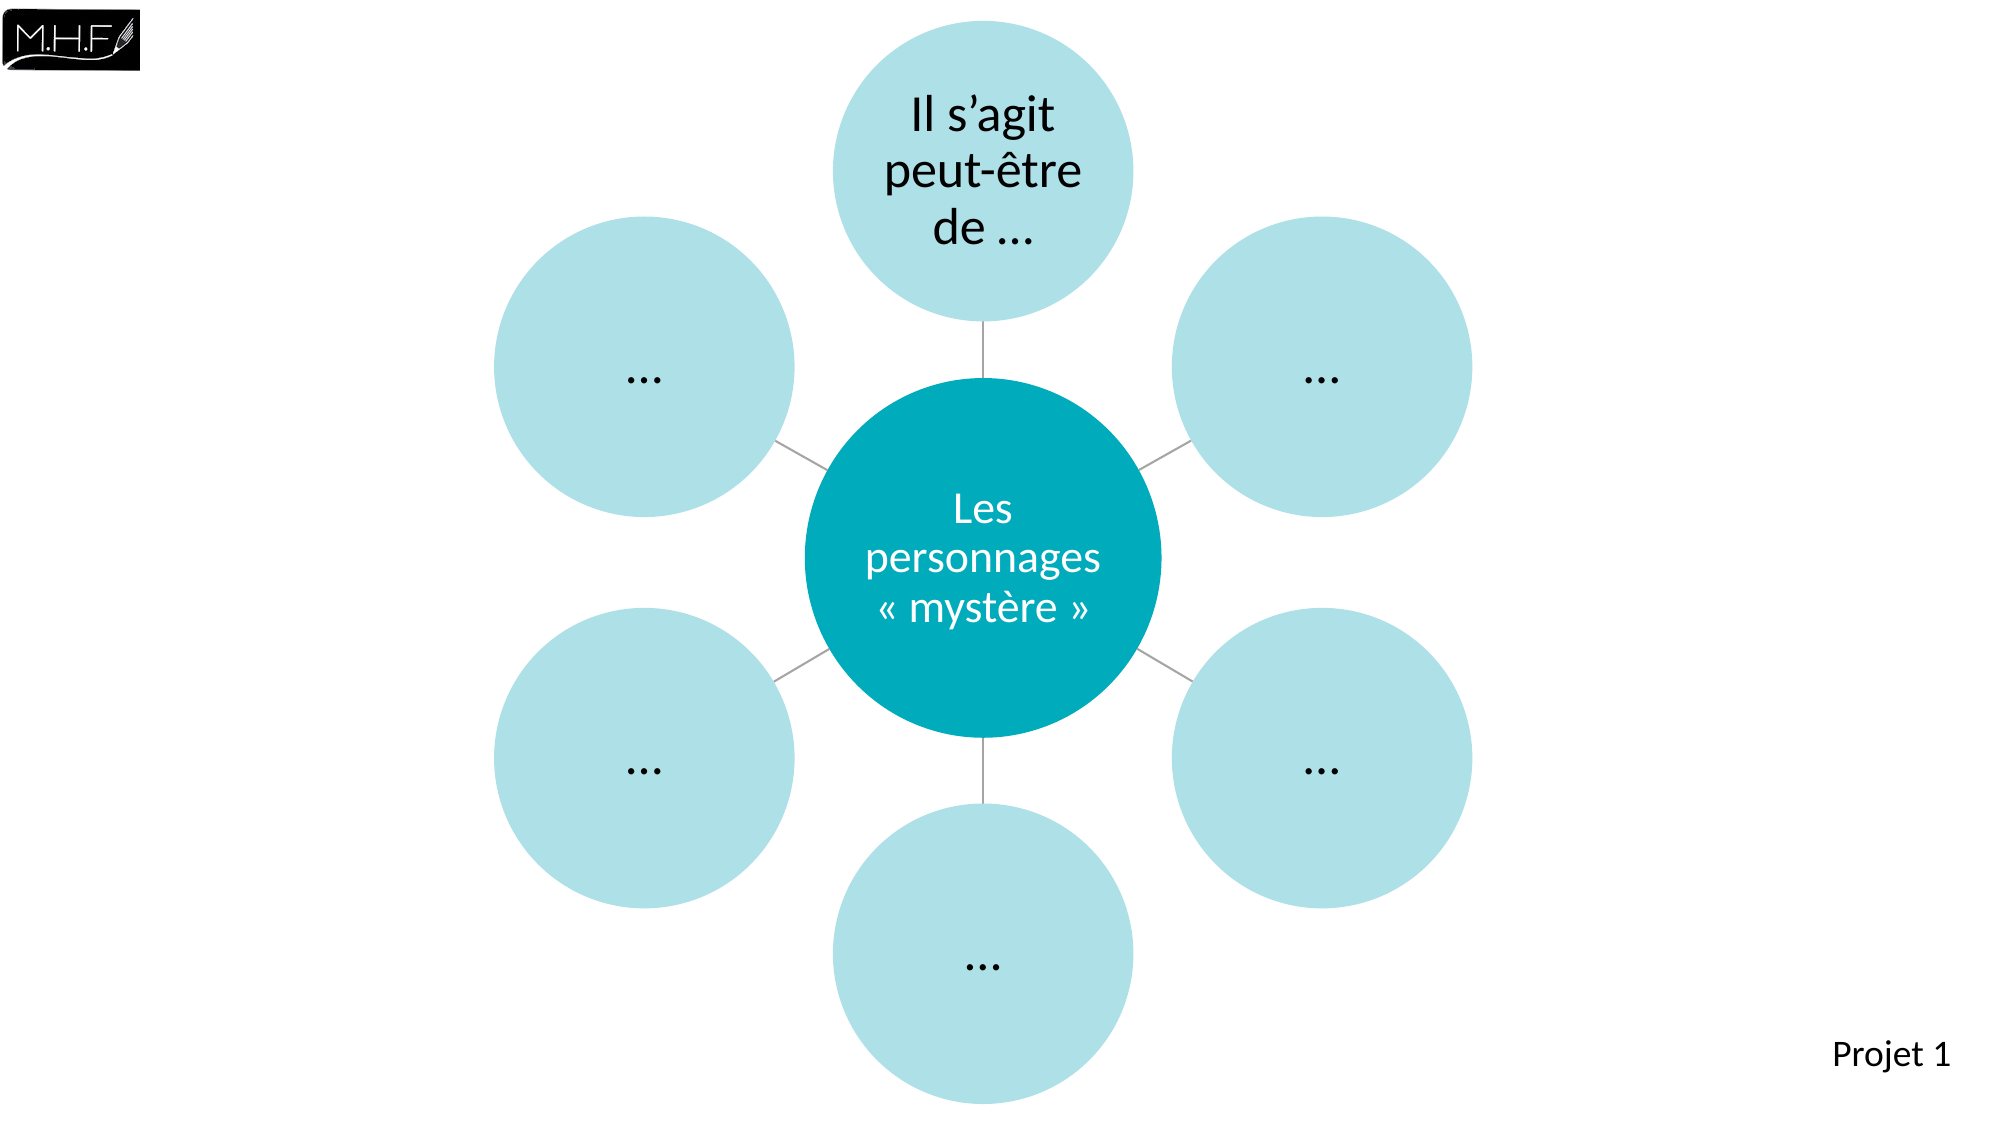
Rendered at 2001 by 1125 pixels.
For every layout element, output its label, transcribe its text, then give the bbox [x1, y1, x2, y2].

picture [0, 7, 140, 74]
text_box Projet 1 [1897, 1021, 1967, 1082]
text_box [69, 20, 1897, 1105]
